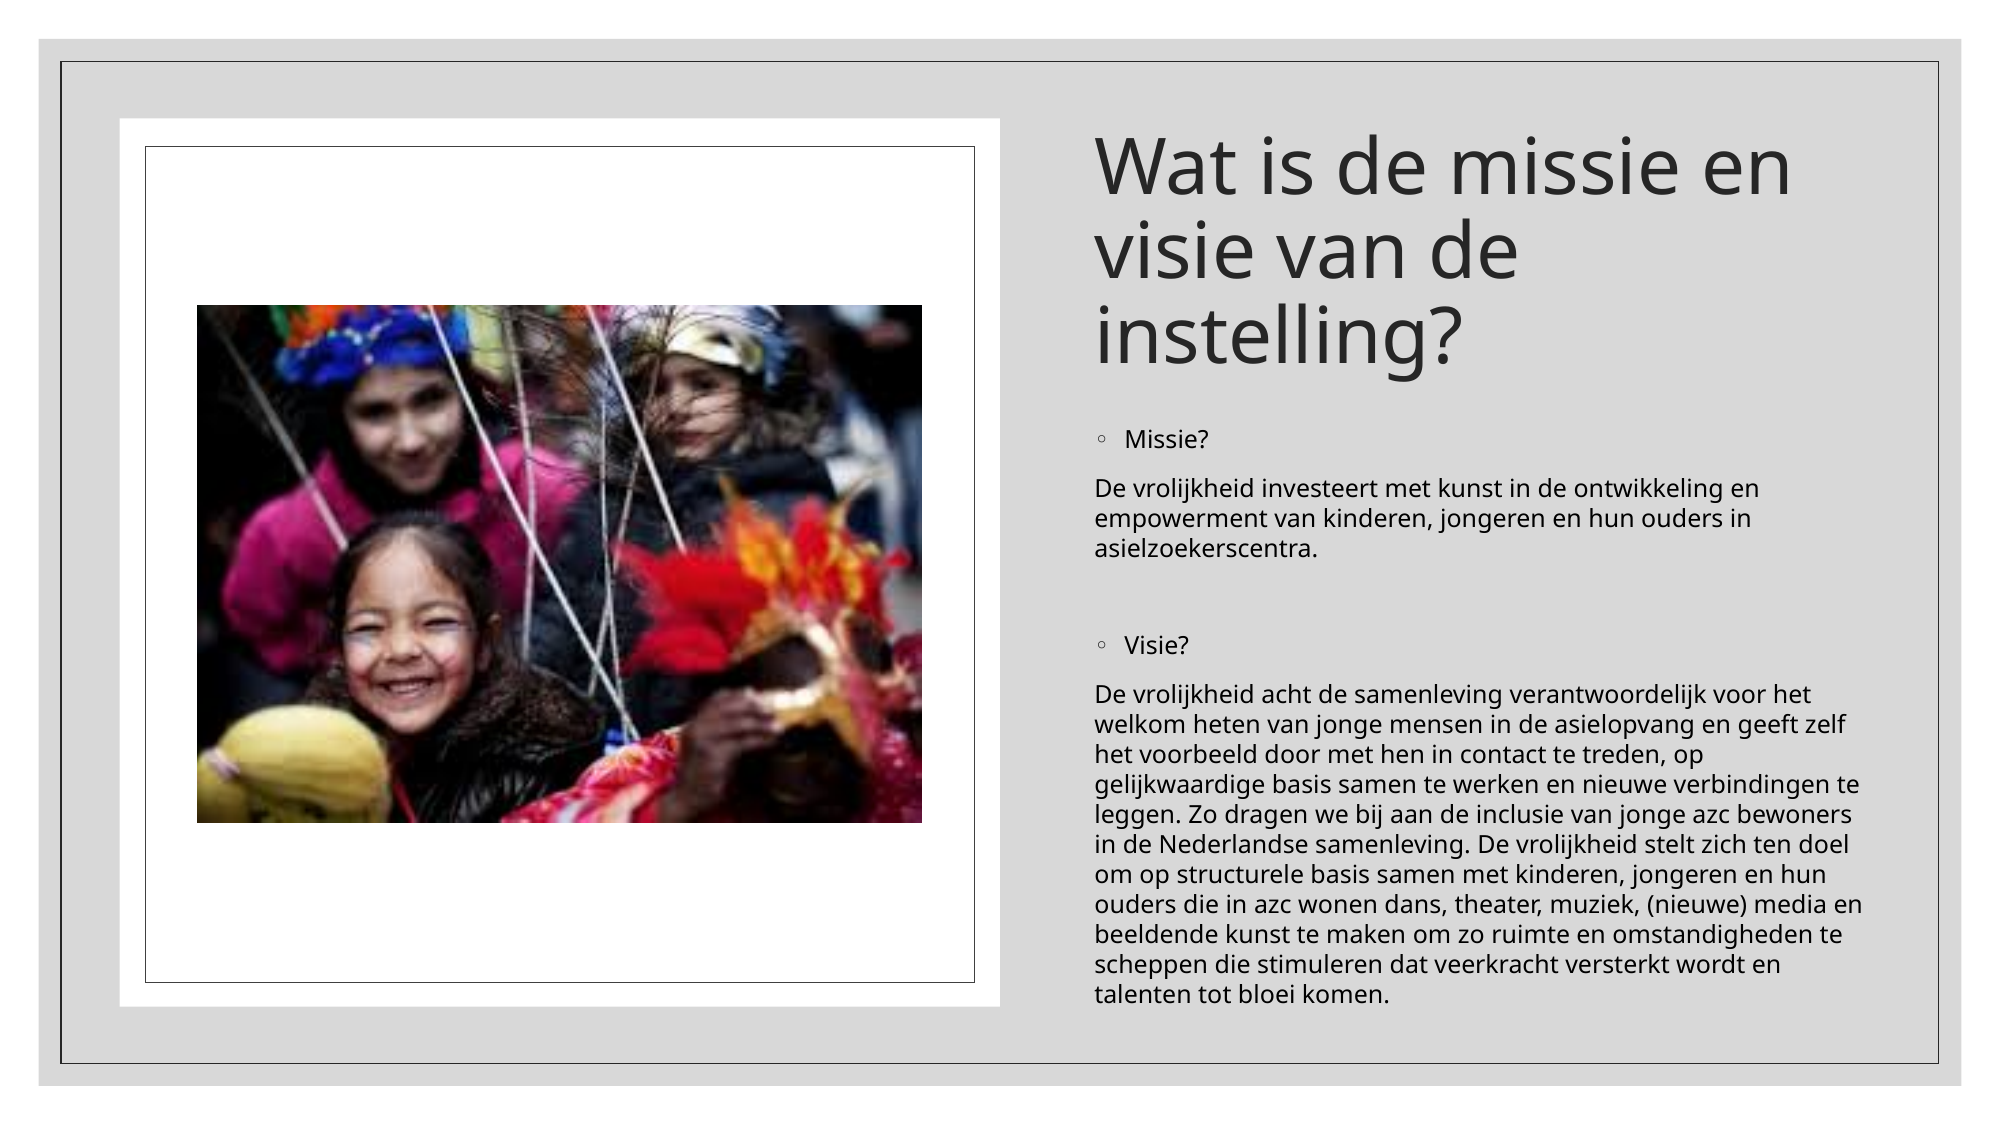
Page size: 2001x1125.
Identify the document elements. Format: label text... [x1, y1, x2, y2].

list Missie? De vrolijkheid investeert met kunst in de ontwikkeling en empowerment van kinderen, jongeren en hun ouders in asielzoekerscentra. Visie? De vrolijkheid acht de samenleving verantwoordelijk voor het welkom heten van jonge mensen in de asielopvang en geeft zelf het voorbeeld door met hen in contact te treden, op gelijkwaardige basis samen te werken en nieuwe verbindingen te leggen. Zo dragen we bij aan de inclusie van jonge azc bewoners in de Nederlandse samenleving. De vrolijkheid stelt zich ten doel om op structurele basis samen met kinderen, jongeren en hun ouders die in azc wonen dans, theater, muziek, (nieuwe) media en beeldende kunst te maken om zo ruimte en omstandigheden te scheppen die stimuleren dat veerkracht versterkt wordt en talenten tot bloei komen. [1079, 416, 1893, 990]
text_box [145, 146, 975, 983]
text_box [119, 118, 1000, 1007]
title Wat is de missie en visie van de instelling? [1079, 119, 1893, 390]
picture [197, 305, 922, 823]
